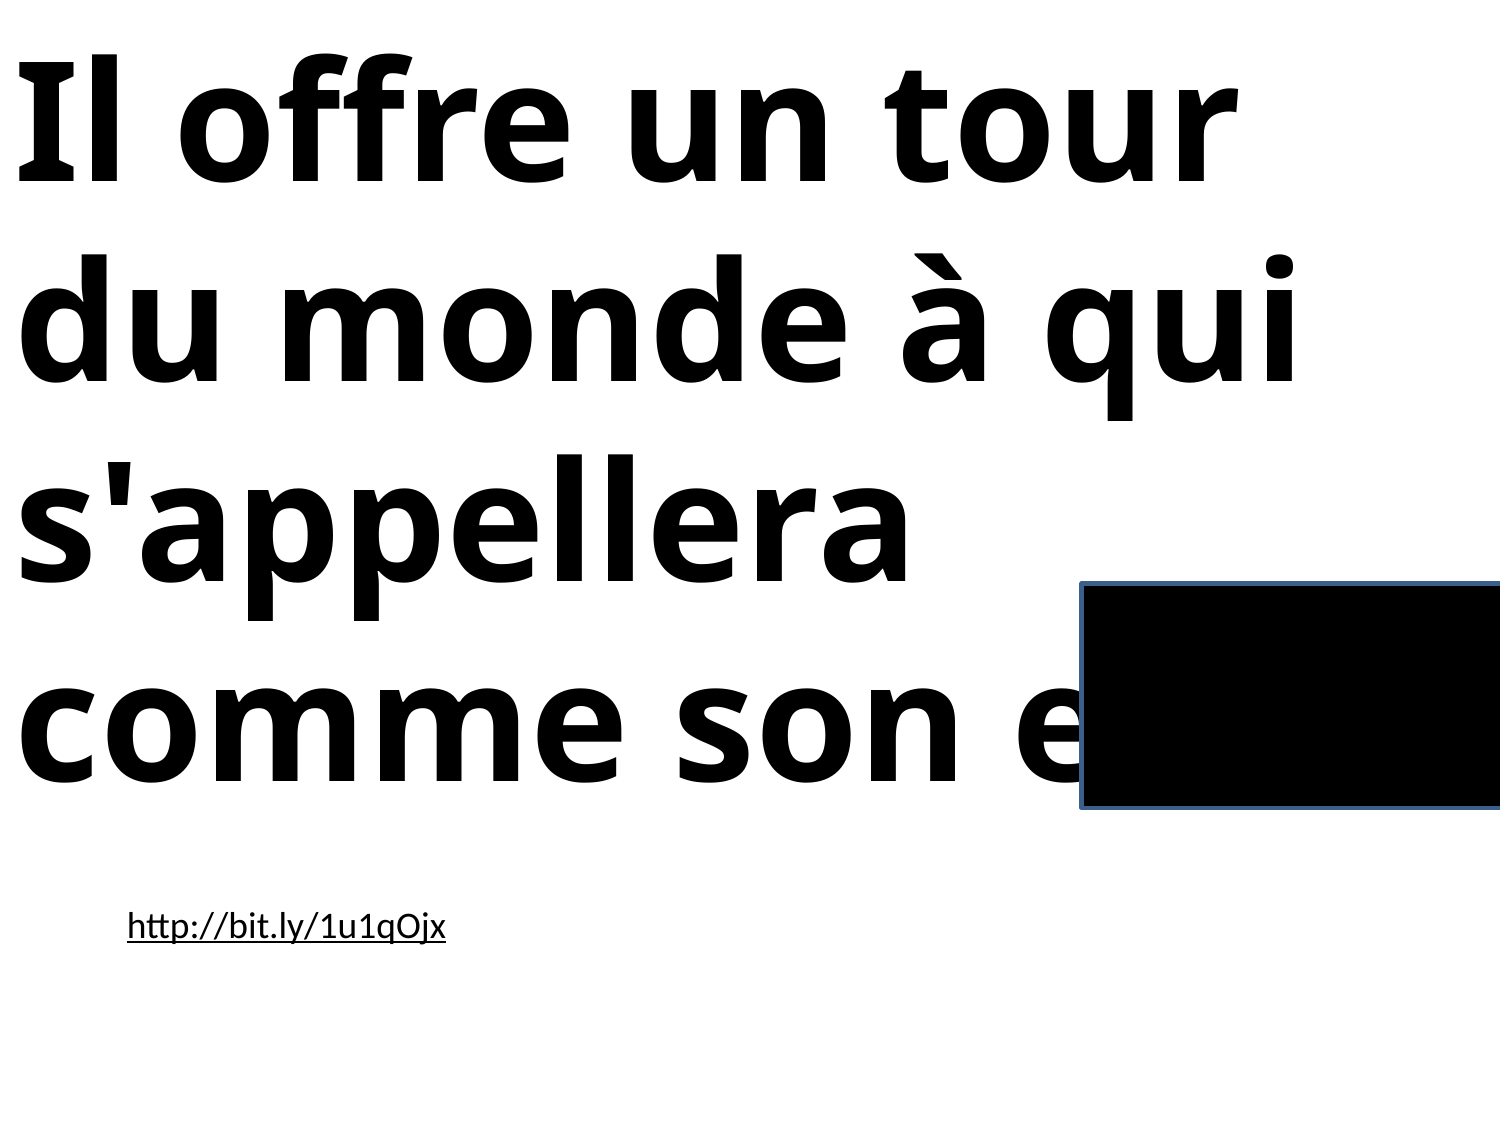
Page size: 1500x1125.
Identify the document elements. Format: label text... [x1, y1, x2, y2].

text_box Il offre un tour du monde à qui s'appellera comme son ex. [0, 7, 1500, 822]
text_box [1079, 581, 1500, 810]
text_box http://bit.ly/1u1qOjx [112, 893, 863, 953]
